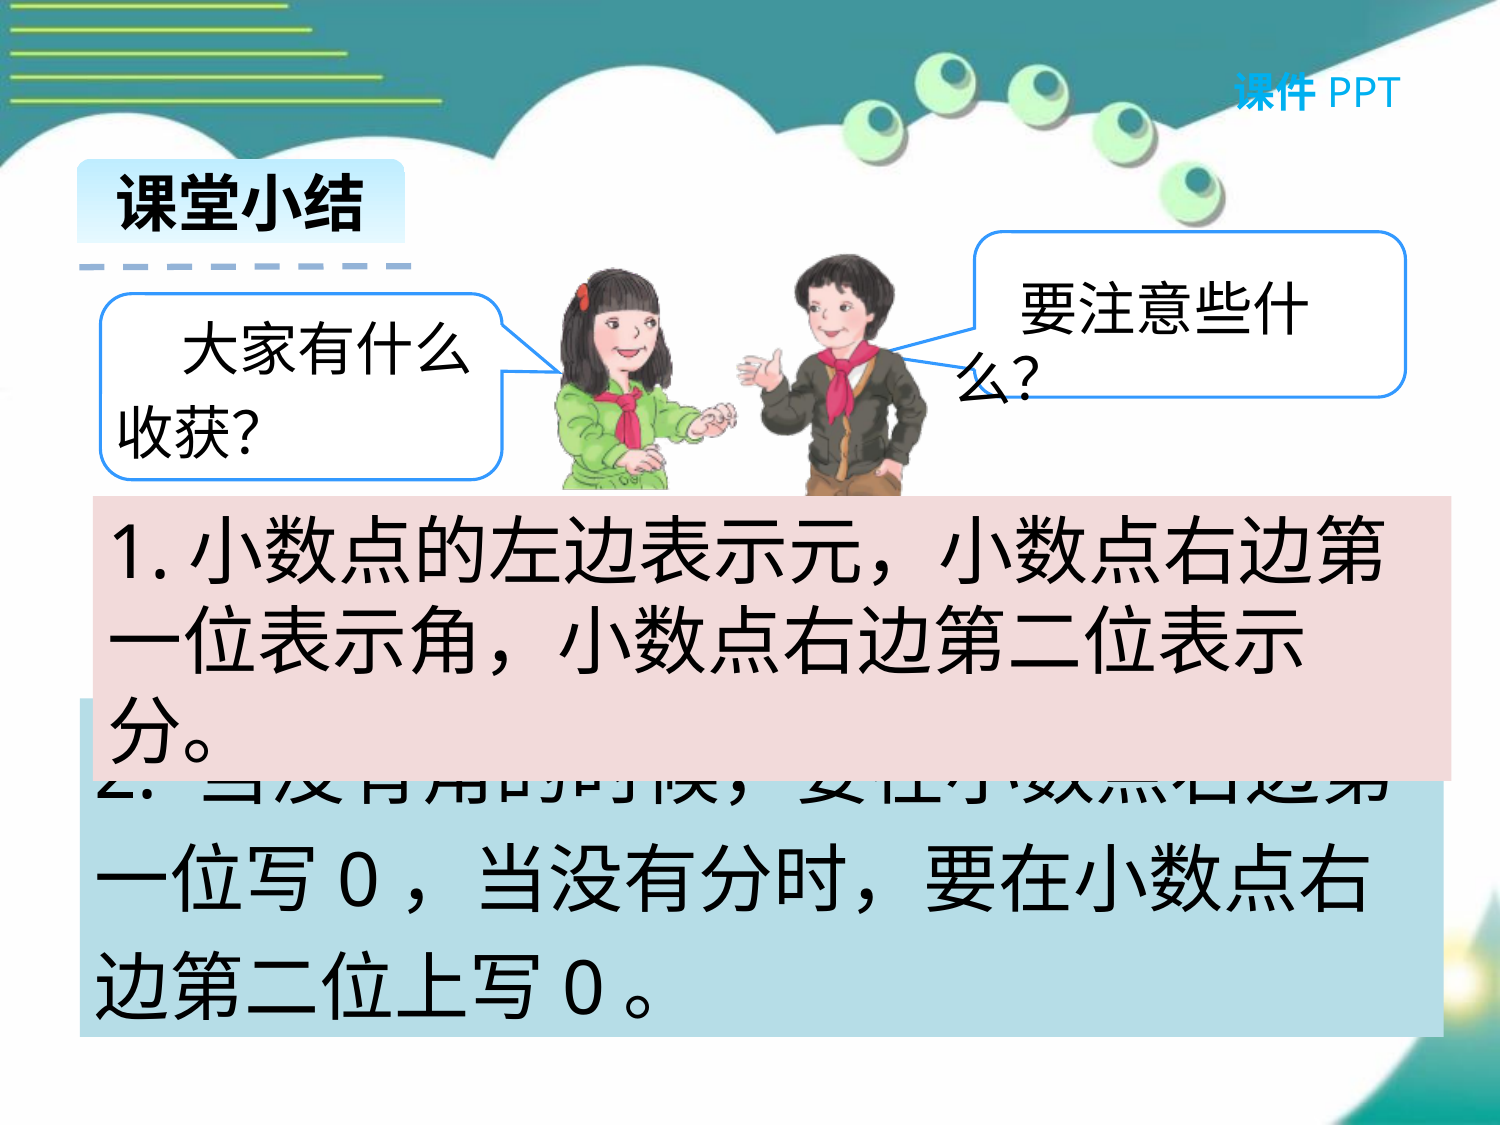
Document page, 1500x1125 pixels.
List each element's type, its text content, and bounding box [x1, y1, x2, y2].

picture [0, 0, 1500, 1125]
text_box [939, 231, 1406, 420]
text_box 课堂小结 [76, 158, 405, 244]
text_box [100, 290, 514, 480]
text_box 2. 当没有角的时候，要在小数点右边第一位写0，当没有分时，要在小数点右边第二位上写0。 [79, 698, 1444, 1037]
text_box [536, 231, 939, 540]
text_box 课件PPT [1218, 58, 1418, 124]
text_box 1.小数点的左边表示元，小数点右边第一位表示角，小数点右边第二位表示分。 [92, 496, 1452, 781]
